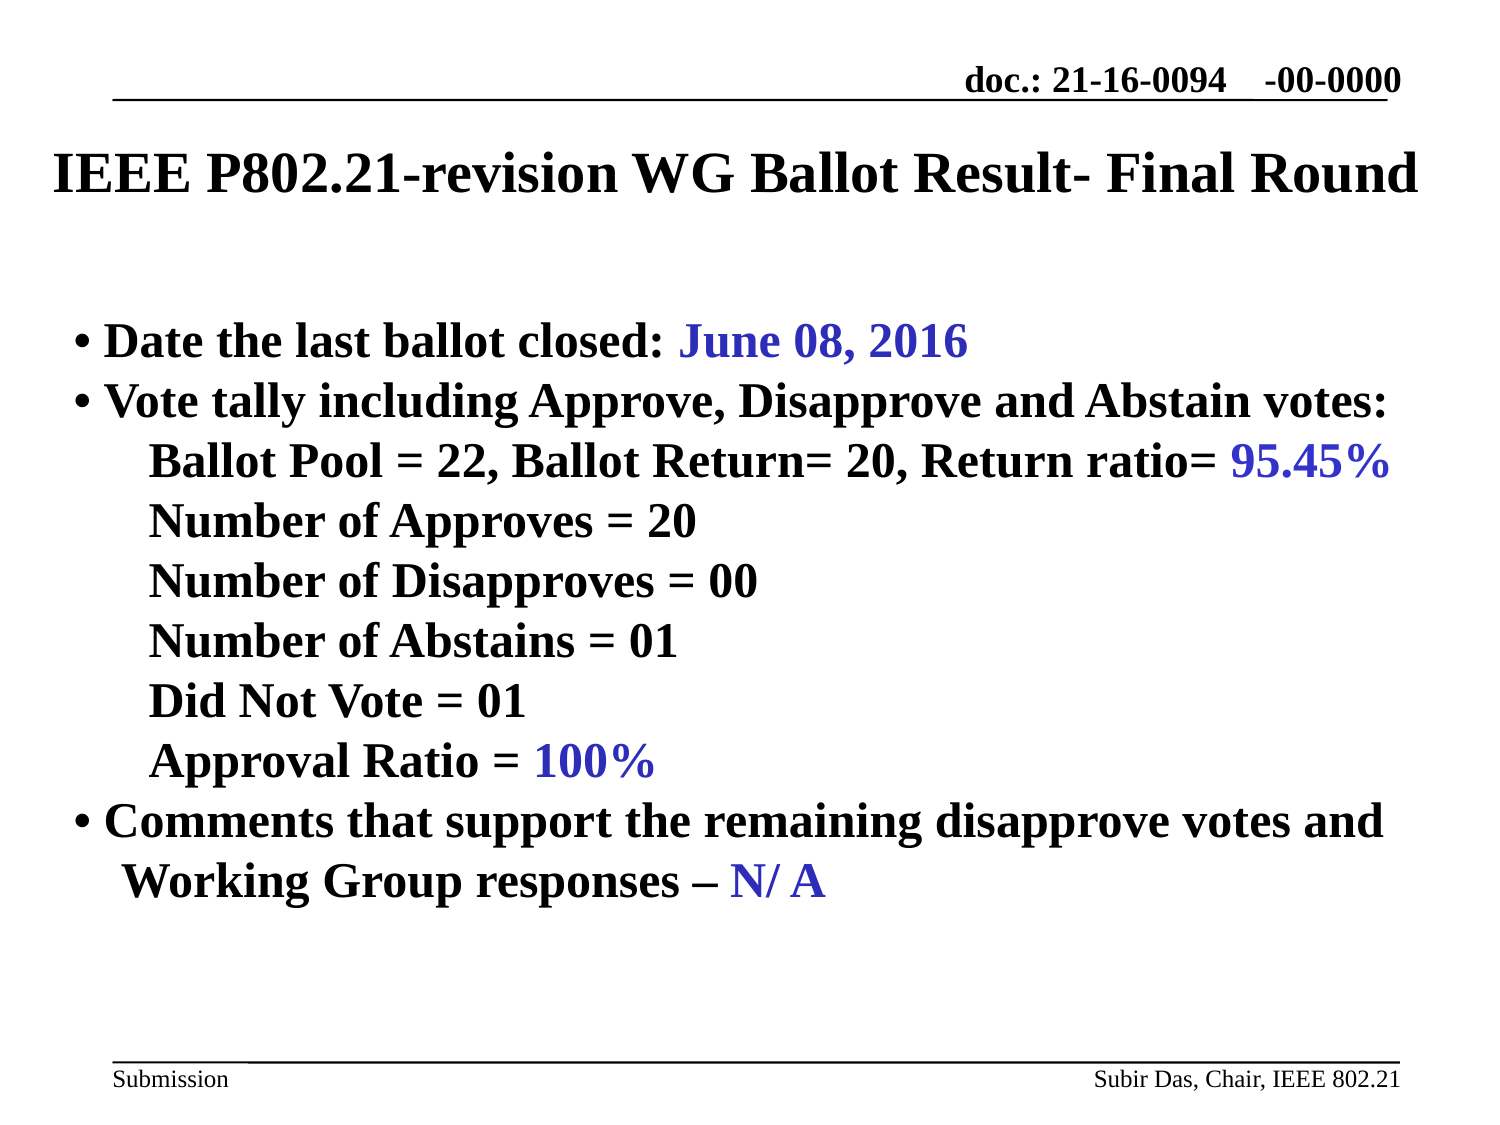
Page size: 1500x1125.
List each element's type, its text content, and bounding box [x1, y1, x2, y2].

title IEEE P802.21-revision WG Ballot Result- Final Round [37, 99, 1451, 238]
text_box • Date the last ballot closed: June 08, 2016 • Vote tally including Approve, Disapprove and Abstain votes: Ballot Pool = 22, Ballot Return= 20, Return ratio= 95.45% Number of Approves = 20 Number of Disapproves = 00 Number of Abstains = 01 Did Not Vote = 01 Approval Ratio = 100% • Comments that support the remaining disapprove votes and Working Group responses – N/ A [50, 299, 1450, 915]
footer Subir Das, Chair, IEEE 802.21 [1089, 1061, 1402, 1093]
